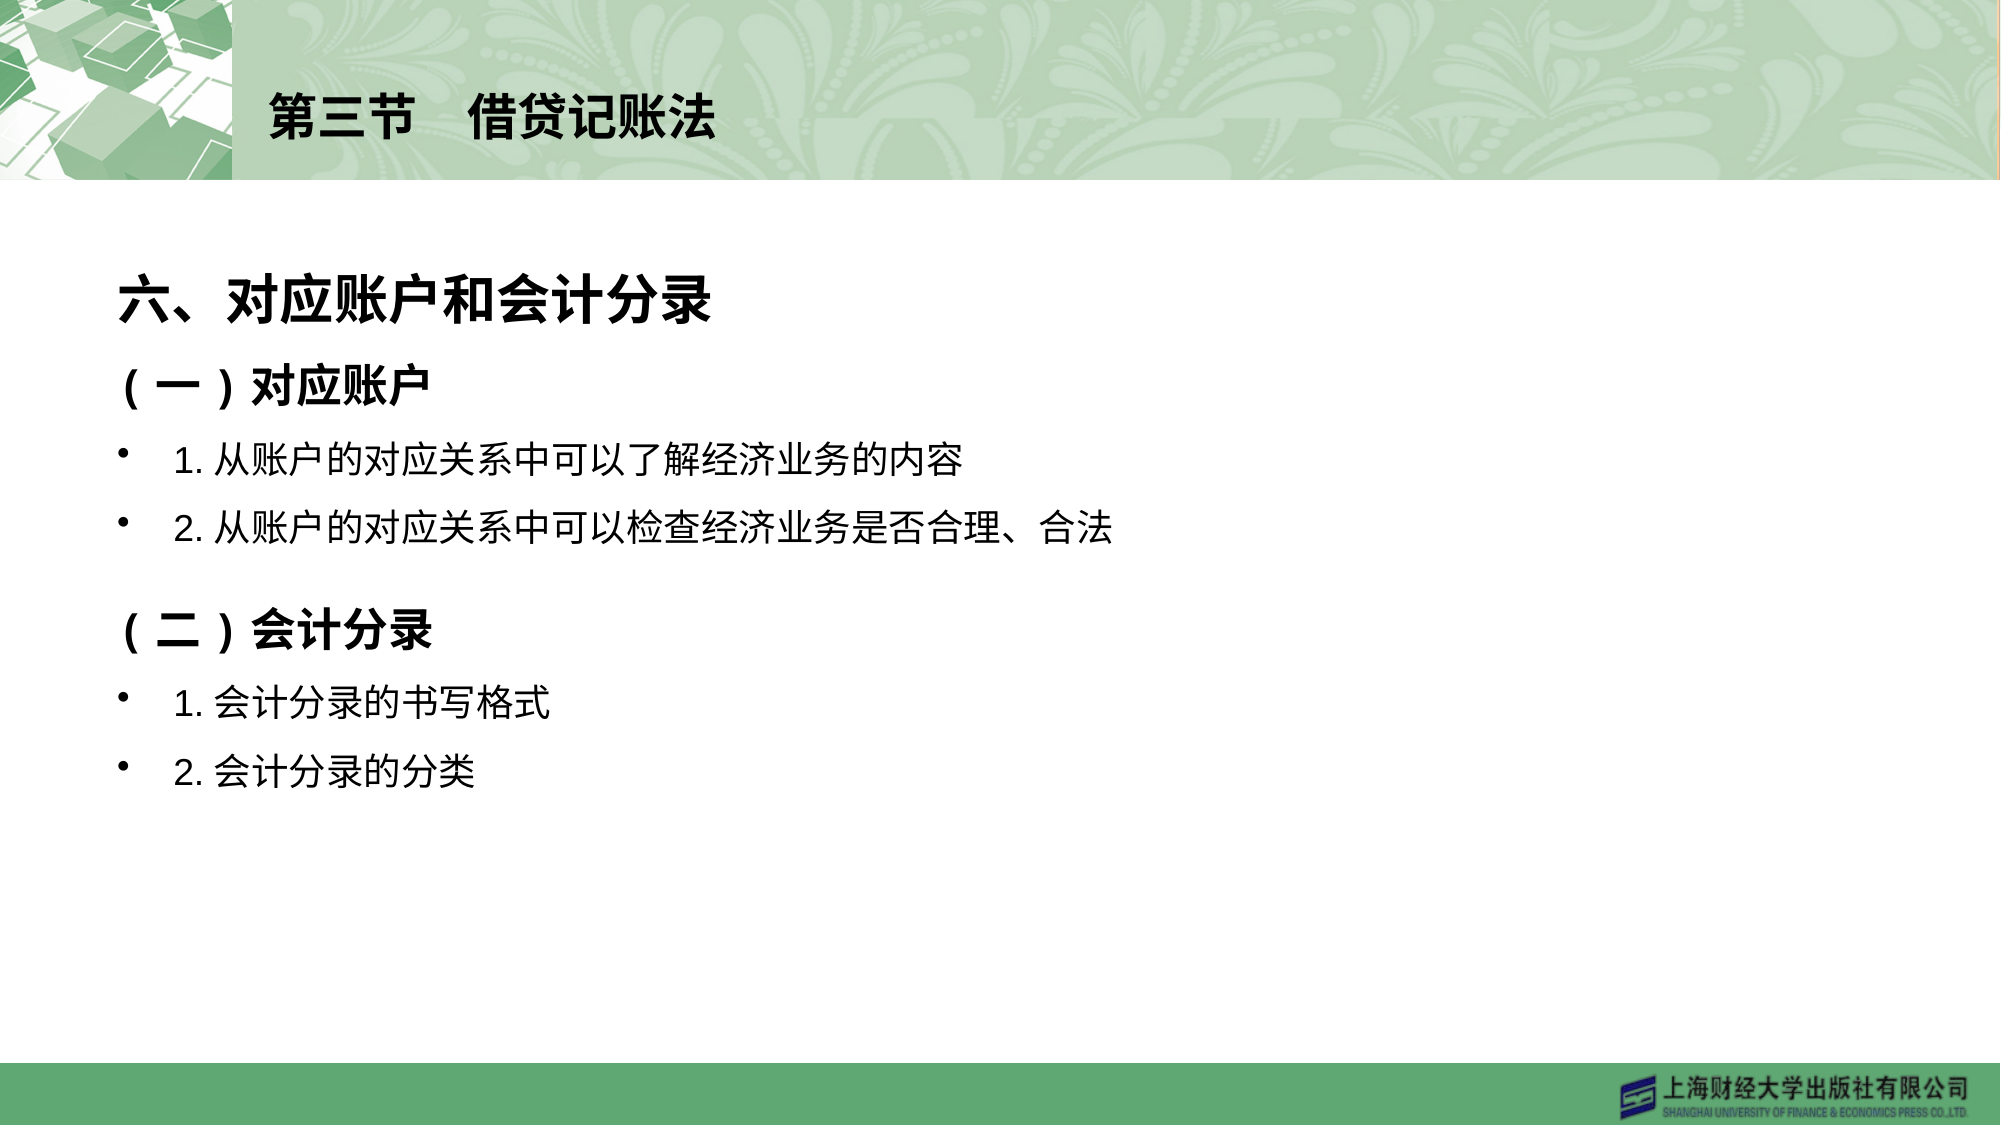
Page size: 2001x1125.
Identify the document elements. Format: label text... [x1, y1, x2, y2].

picture [0, 0, 2001, 1125]
list 六、对应账户和会计分录 (一)对应账户 1.从账户的对应关系中可以了解经济业务的内容 2.从账户的对应关系中可以检查经济业务是否合理、合法 (二)会计分录 1.会计分录的书写格式 2.会计分录的分类 [102, 241, 1898, 1065]
title 第三节 借贷记账法 [252, 64, 1609, 168]
